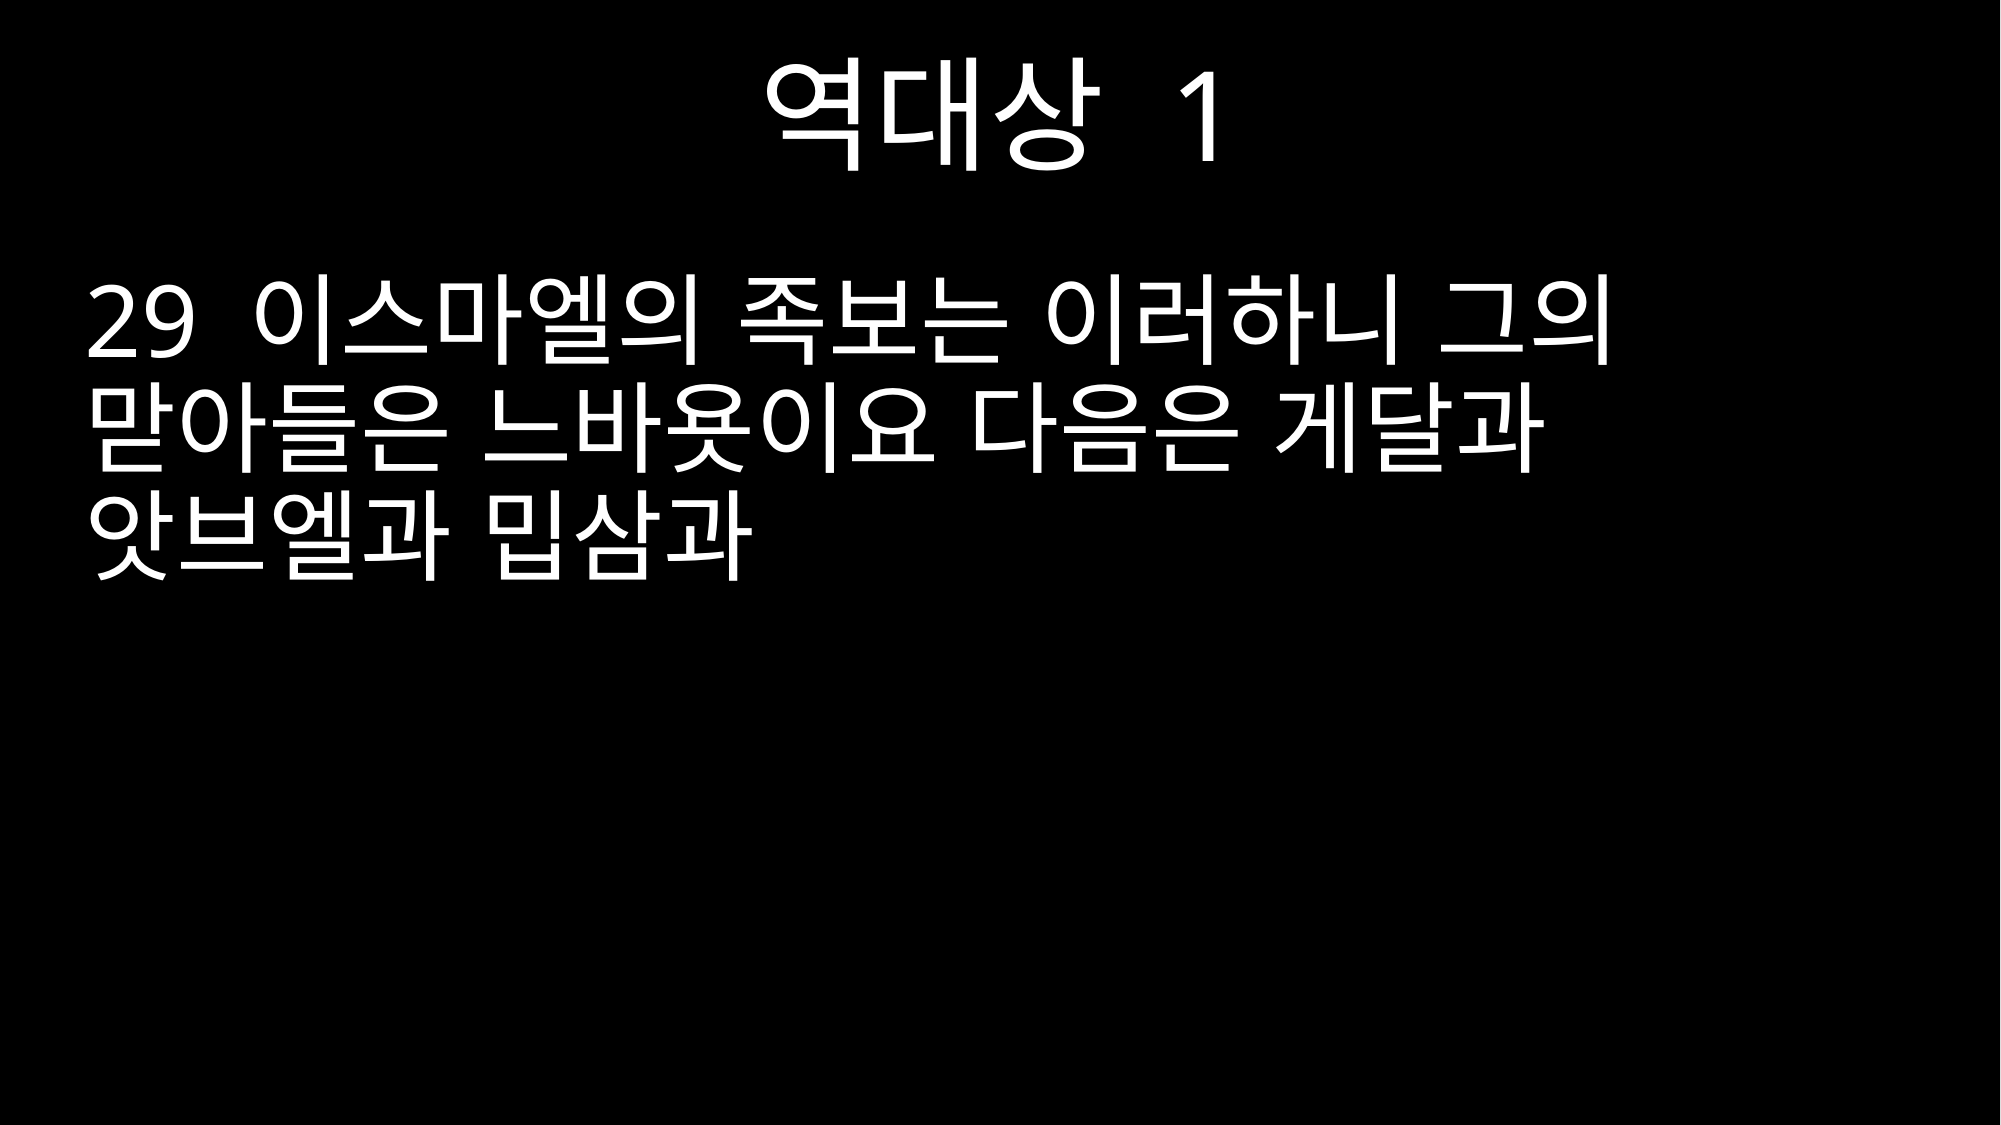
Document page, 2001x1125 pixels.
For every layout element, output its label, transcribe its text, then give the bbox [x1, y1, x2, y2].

picture [0, 0, 2001, 1125]
list 29 이스마엘의 족보는 이러하니 그의 맏아들은 느바욧이요 다음은 게달과 앗브엘과 밉삼과 [69, 263, 1953, 423]
footer 역대상 1 [0, 32, 2000, 192]
